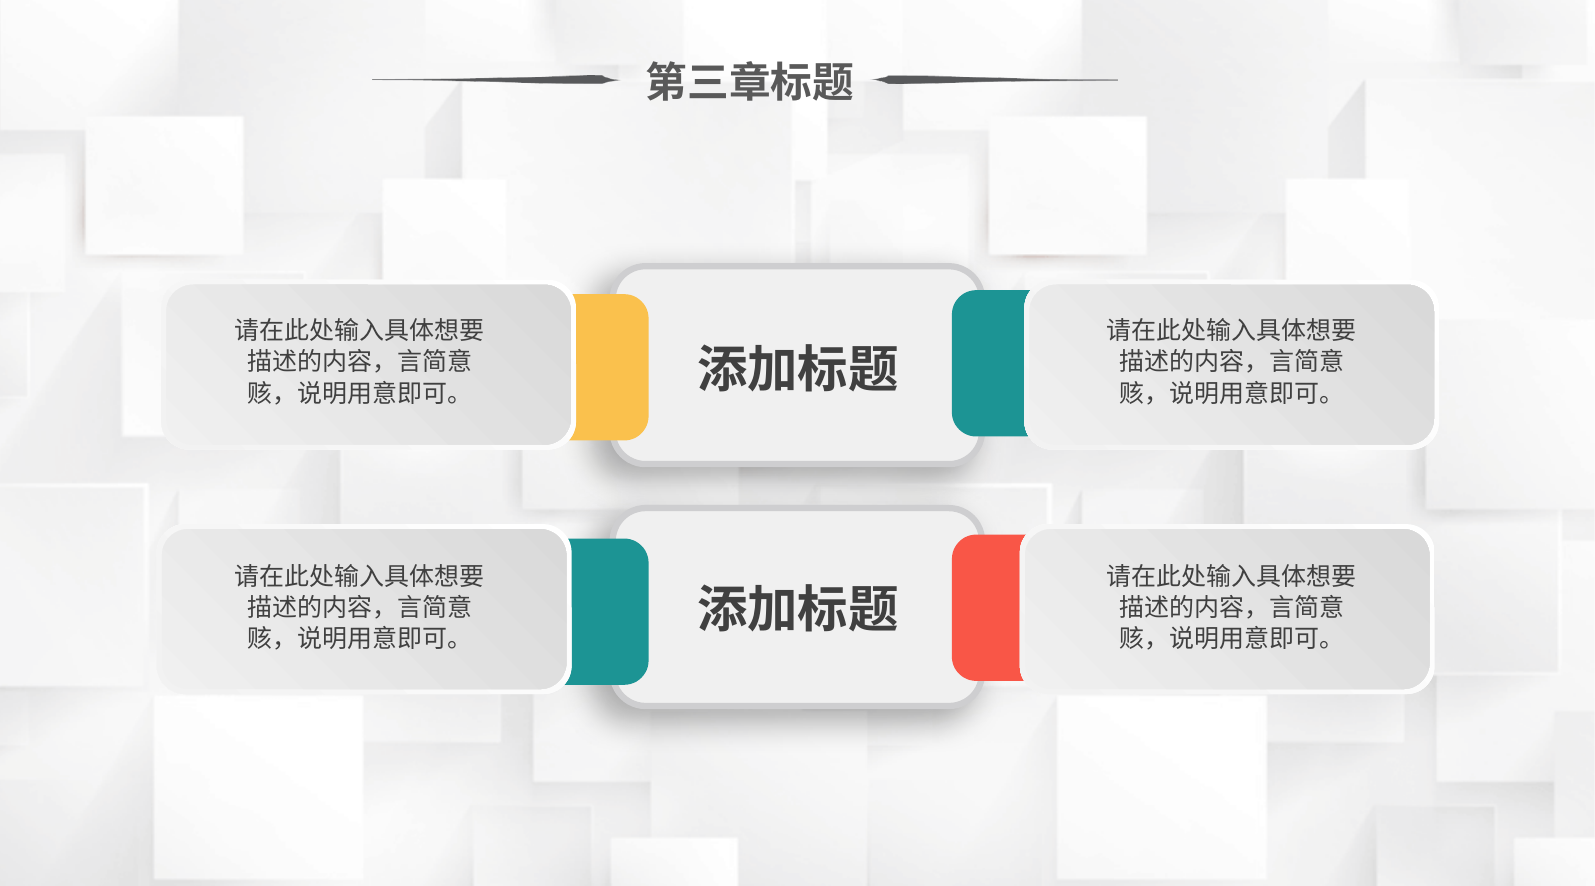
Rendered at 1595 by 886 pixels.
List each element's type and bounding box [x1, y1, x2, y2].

picture [0, 0, 1595, 886]
text_box [576, 538, 649, 686]
text_box [951, 289, 1019, 437]
text_box [160, 279, 577, 450]
text_box [1024, 279, 1440, 450]
text_box [156, 523, 572, 695]
text_box [951, 534, 1014, 682]
text_box [1019, 523, 1435, 695]
text_box [581, 293, 649, 441]
